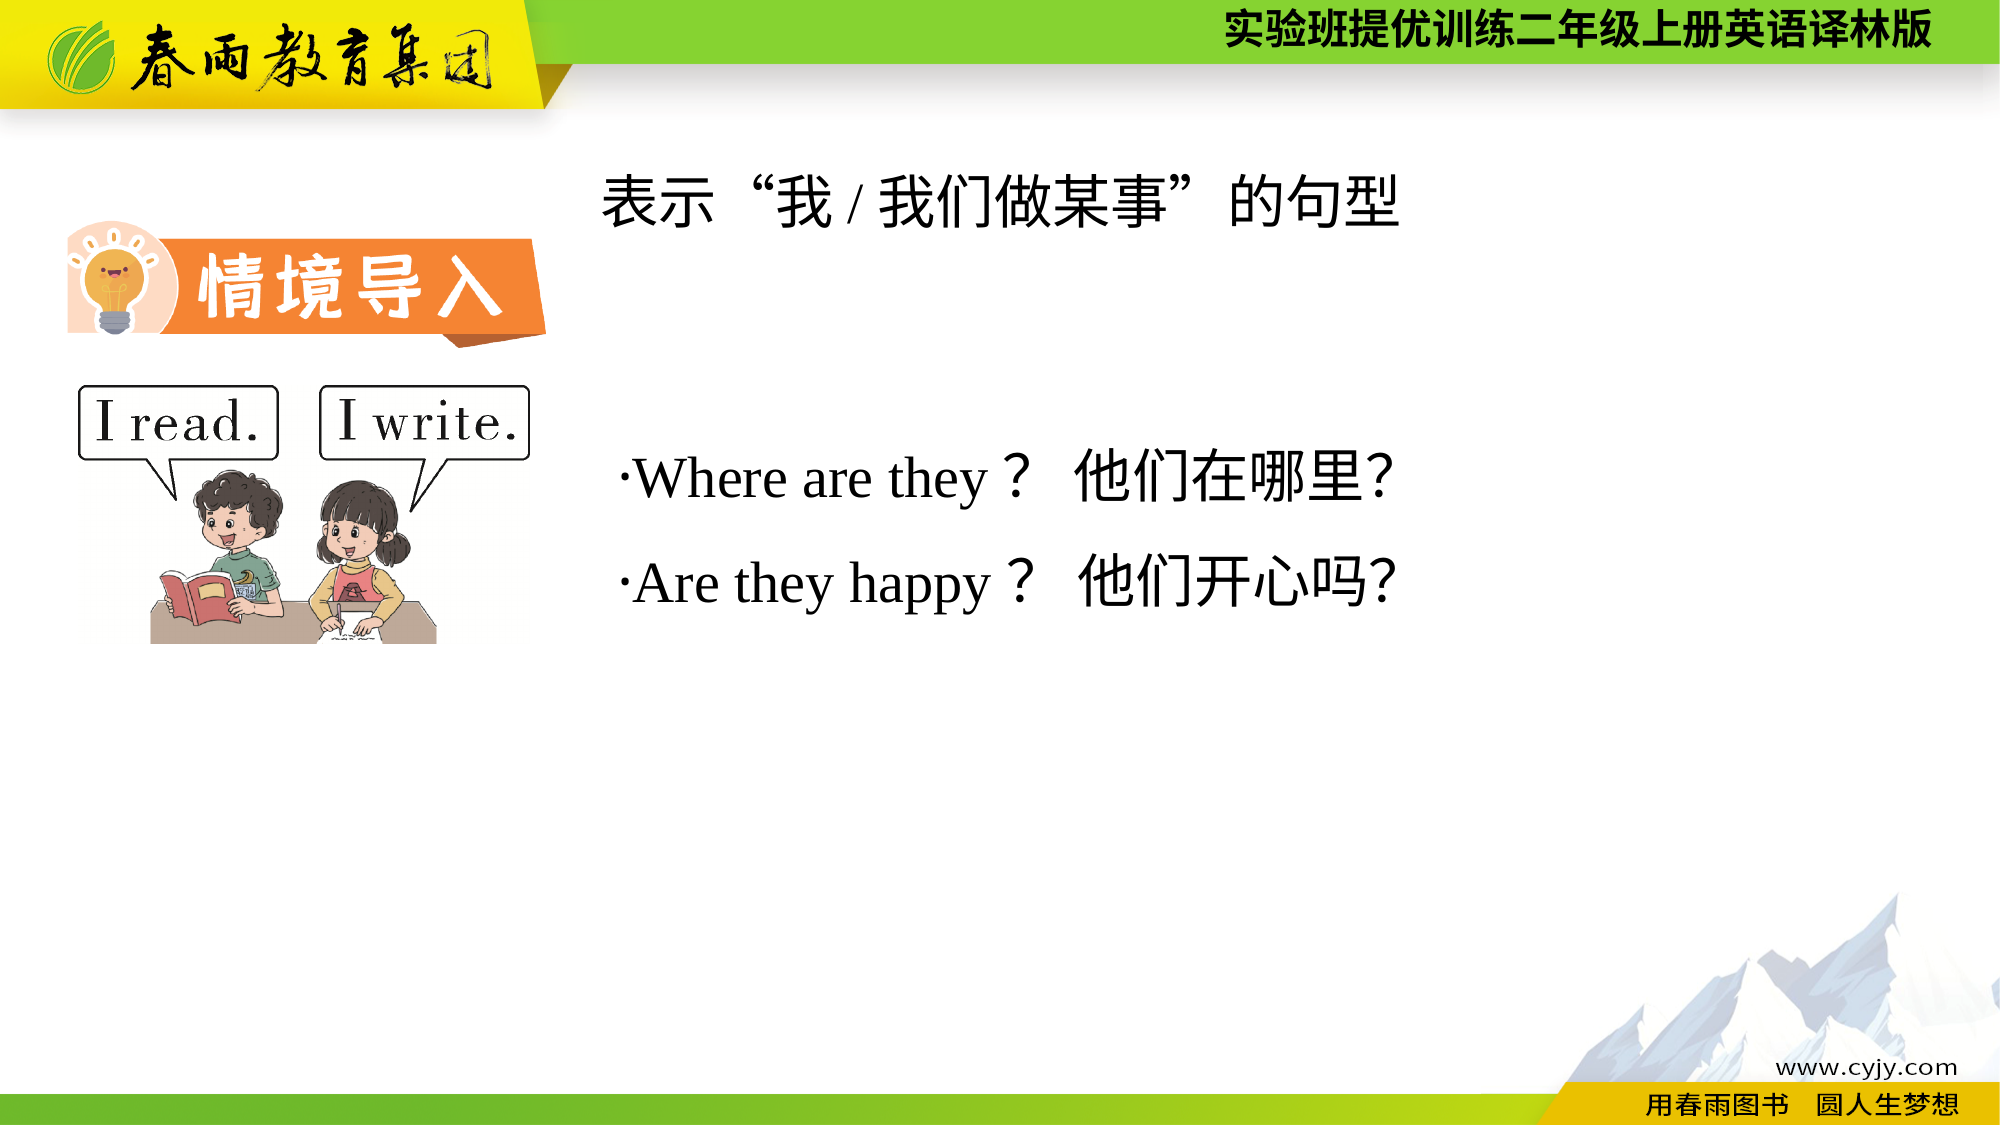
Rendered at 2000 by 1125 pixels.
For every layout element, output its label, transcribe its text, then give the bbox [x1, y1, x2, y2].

list 表示“我/我们做某事”的句型 [59, 122, 1944, 231]
text_box ·Where are they？ 他们在哪里？ ·Are they happy？ 他们开心吗？ [602, 397, 1886, 622]
picture [0, 0, 2000, 1125]
